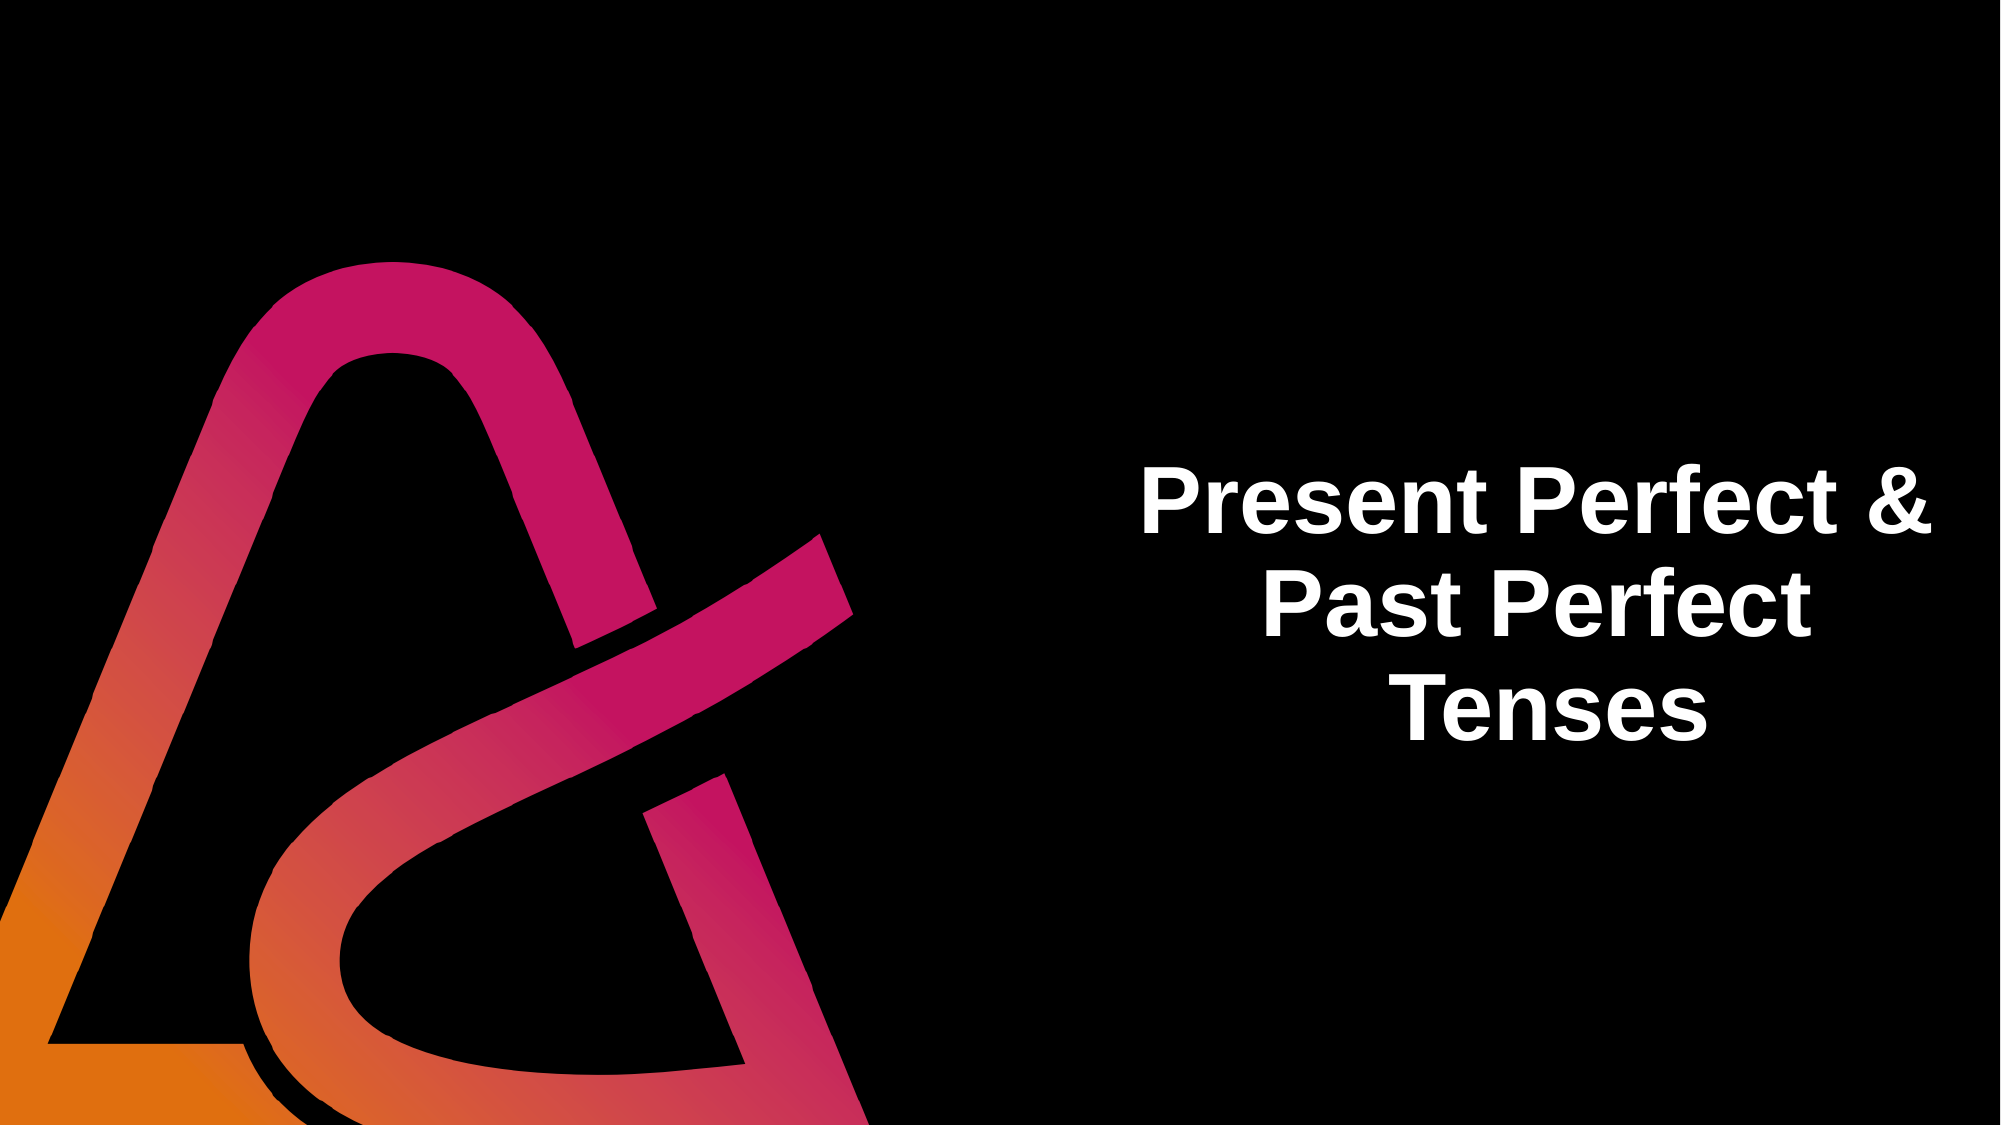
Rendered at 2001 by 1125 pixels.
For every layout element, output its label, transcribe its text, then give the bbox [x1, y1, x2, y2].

title Present Perfect & Past Perfect Tenses [1053, 440, 2000, 772]
